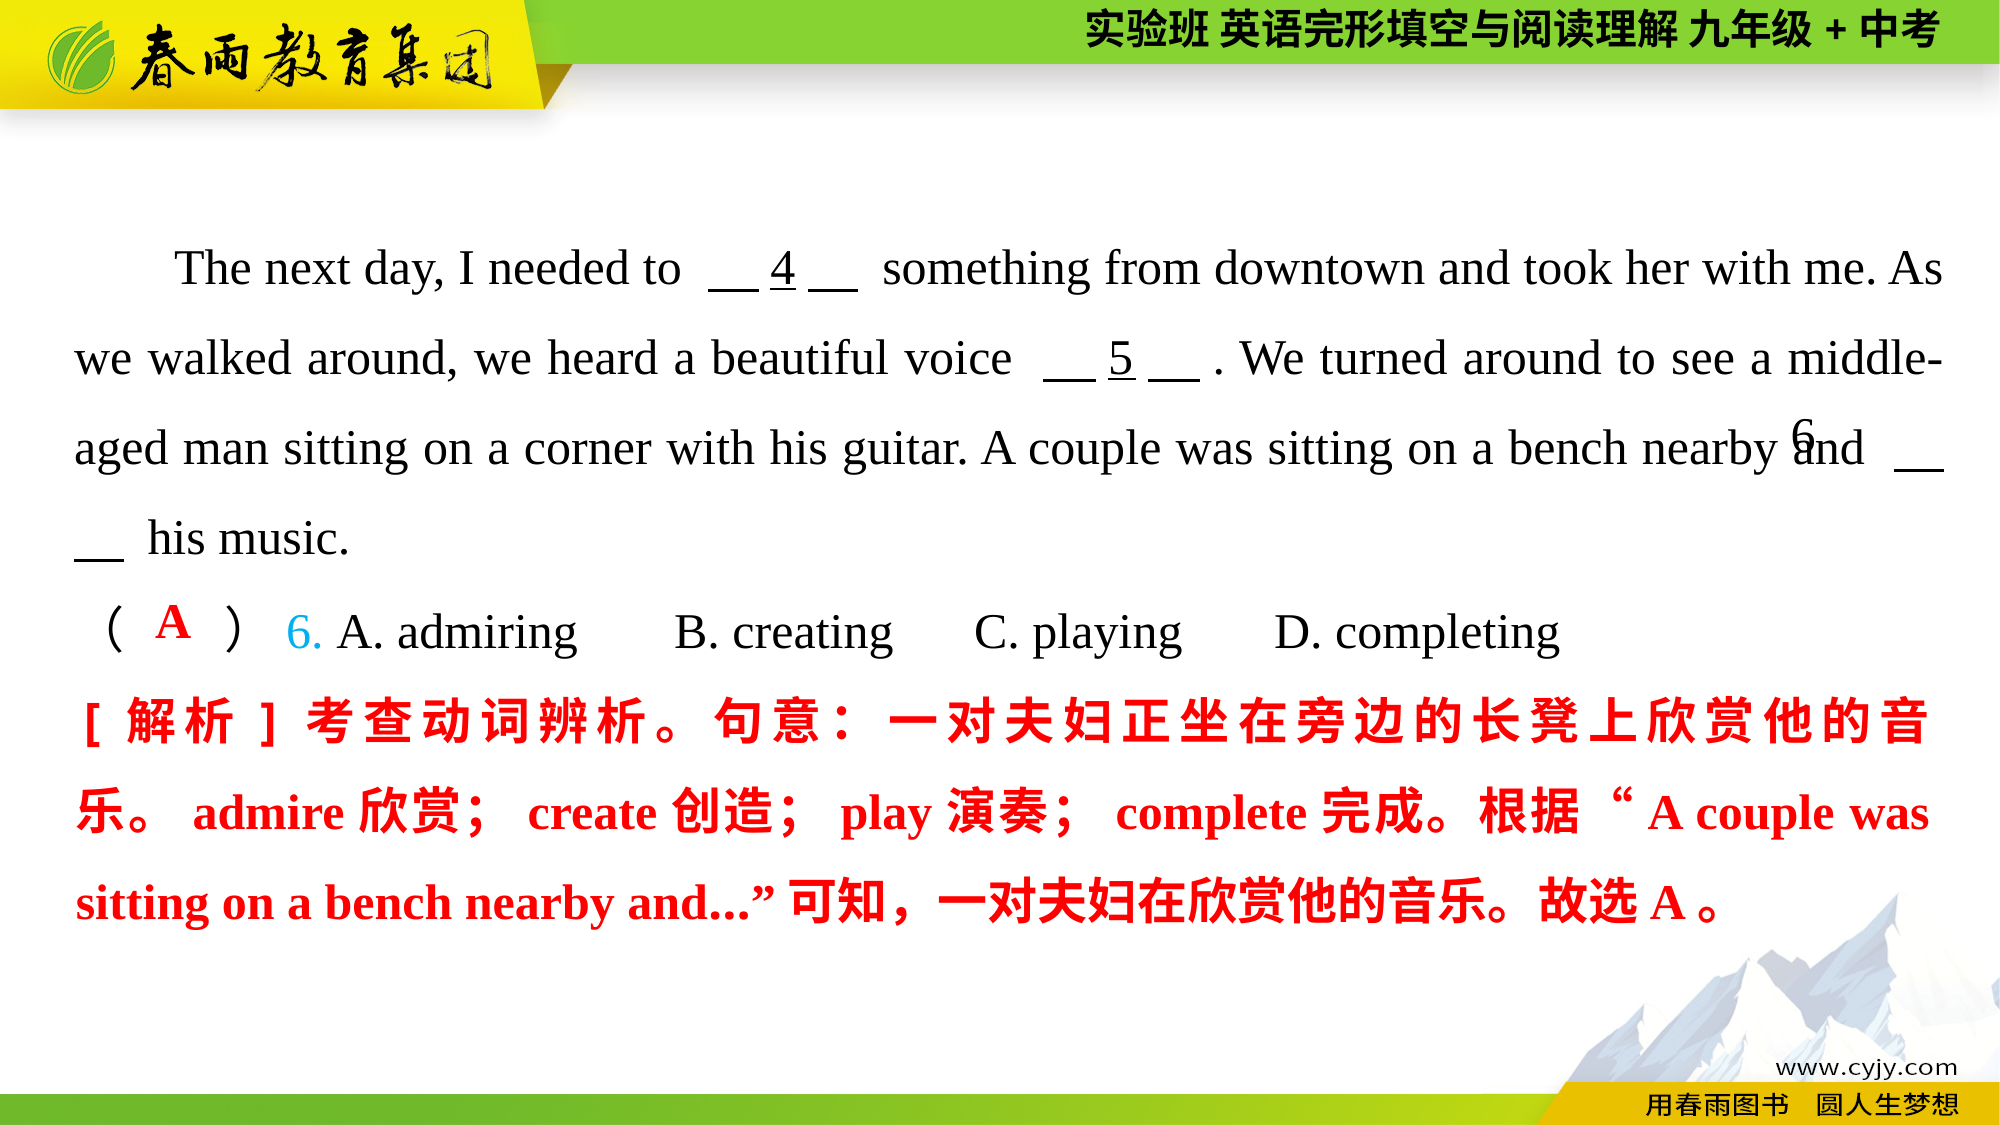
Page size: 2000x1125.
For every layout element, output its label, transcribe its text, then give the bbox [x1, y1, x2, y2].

text_box A [140, 581, 206, 657]
text_box （ ）6. A. admiring B. creating C. playing D. completing [59, 560, 1944, 666]
text_box [解析]考查动词辨析。句意：一对夫妇正坐在旁边的长凳上欣赏他的音乐。admire欣赏；create创造；play演奏；complete完成。根据“A couple was sitting on a bench nearby and...”可知，一对夫妇在欣赏他的音乐。故选A。 [60, 652, 1945, 938]
text_box 6 [1775, 394, 1831, 470]
picture [0, 0, 2000, 1125]
list The next day, I needed to 4 something from downtown and took her with me. As we walked around, we heard a beautiful voice 5 . We turned around to see a middle-aged man sitting on a corner with his guitar. A couple was sitting on a bench nearby and his music. [59, 197, 1960, 576]
